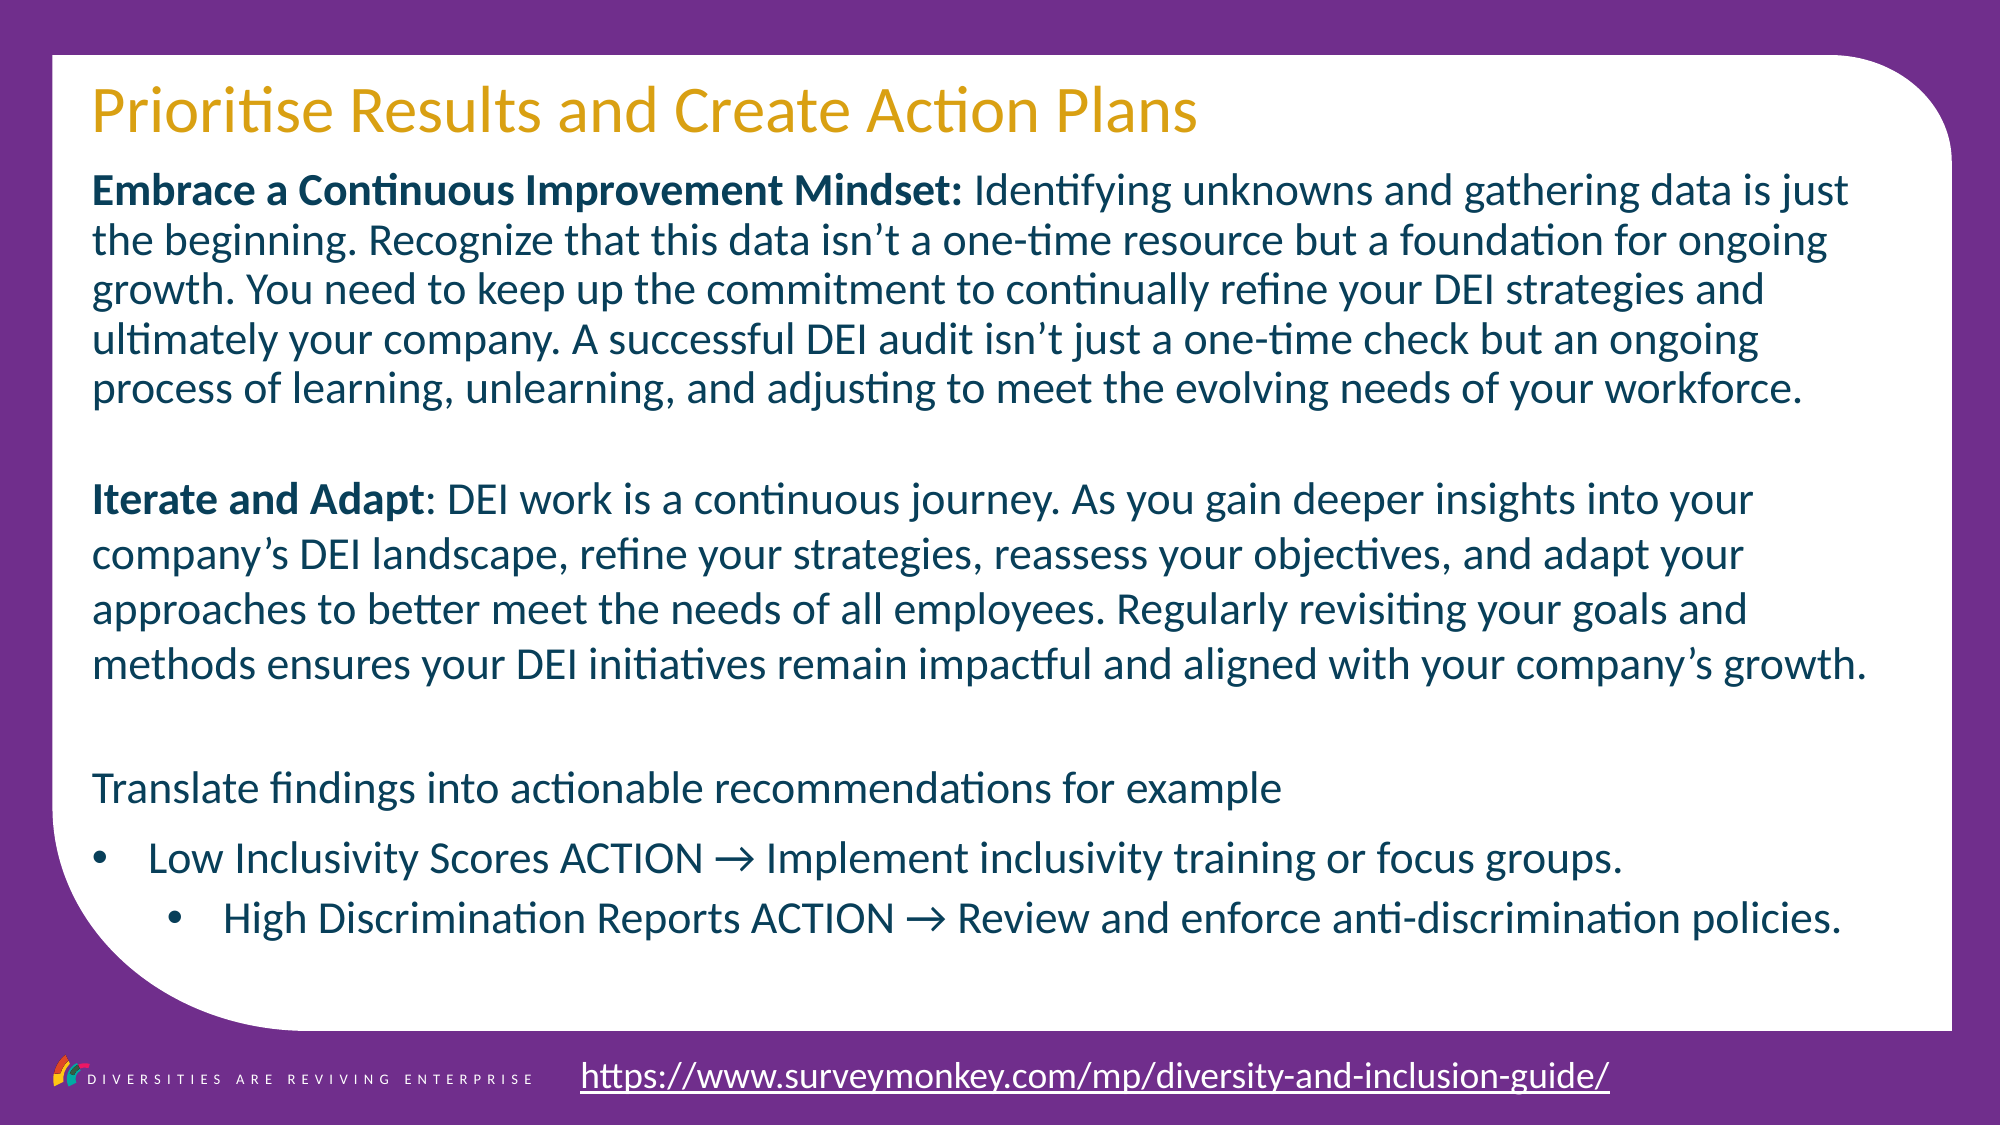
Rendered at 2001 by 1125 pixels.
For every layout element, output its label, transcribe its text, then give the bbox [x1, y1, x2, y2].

text_box Prioritise Results and Create Action Plans [76, 67, 1575, 245]
text_box https://www.surveymonkey.com/mp/diversity-and-inclusion-guide/ [565, 1043, 1907, 1104]
list Embrace a Continuous Improvement Mindset: Identifying unknowns and gathering data is just the beginning. Recognize that this data isn’t a one-time resource but a foundation for ongoing growth. You need to keep up the commitment to continually refine your DEI strategies and ultimately your company. A successful DEI audit isn’t just a one-time check but an ongoing process of learning, unlearning, and adjusting to meet the evolving needs of your workforce. Iterate and Adapt: DEI work is a continuous journey. As you gain deeper insights into your company’s DEI landscape, refine your strategies, reassess your objectives, and adapt your approaches to better meet the needs of all employees. Regularly revisiting your goals and methods ensures your DEI initiatives remain impactful and aligned with your company’s growth. Translate findings into actionable recommendations for example Low Inclusivity Scores ACTION → Implement inclusivity training or focus groups. High Discrimination Reports ACTION → Review and enforce anti-discrimination policies. [77, 158, 1920, 791]
